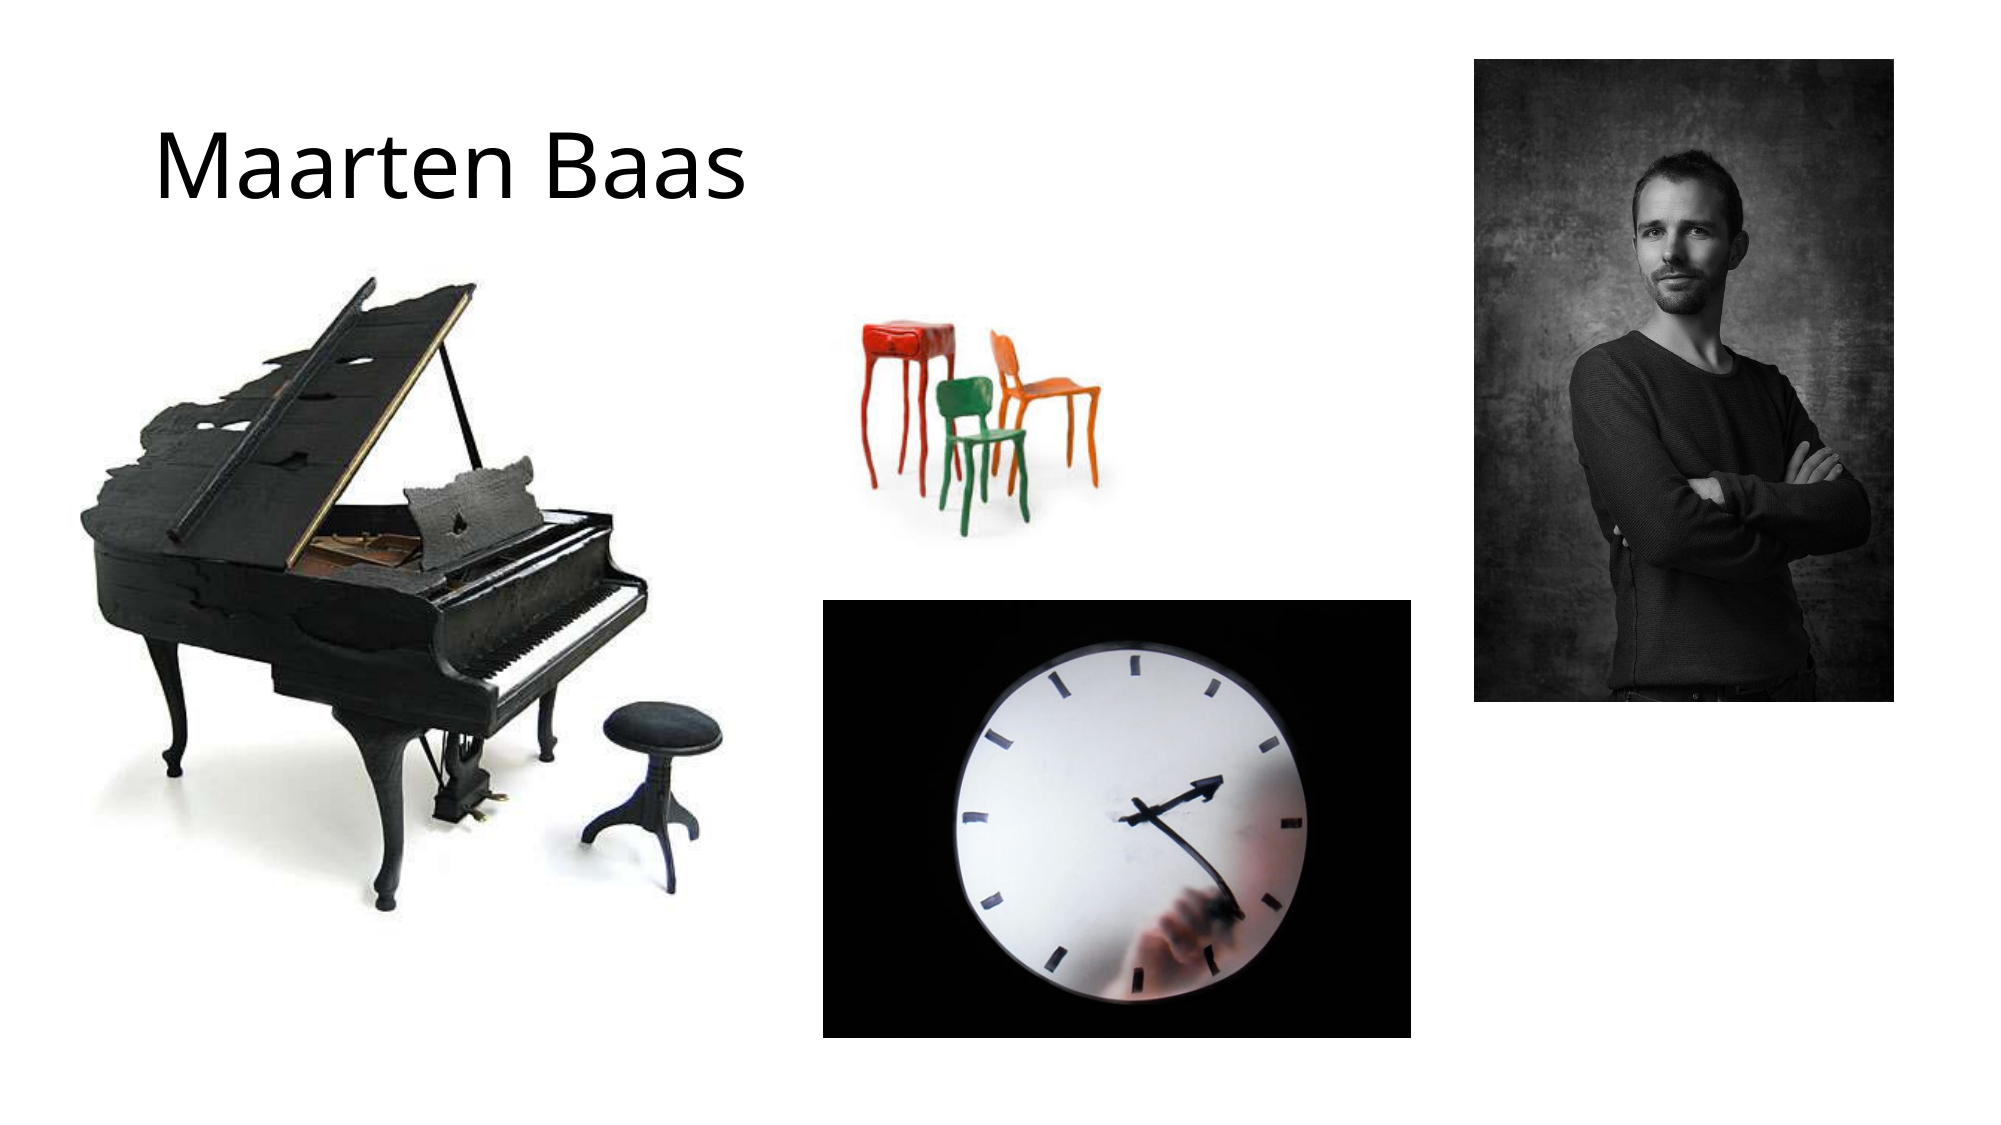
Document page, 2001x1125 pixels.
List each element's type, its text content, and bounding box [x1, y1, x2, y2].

picture [823, 600, 1411, 1038]
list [45, 243, 760, 958]
title Maarten Baas [137, 59, 1474, 278]
picture [1474, 59, 1894, 702]
picture [754, 277, 1184, 564]
